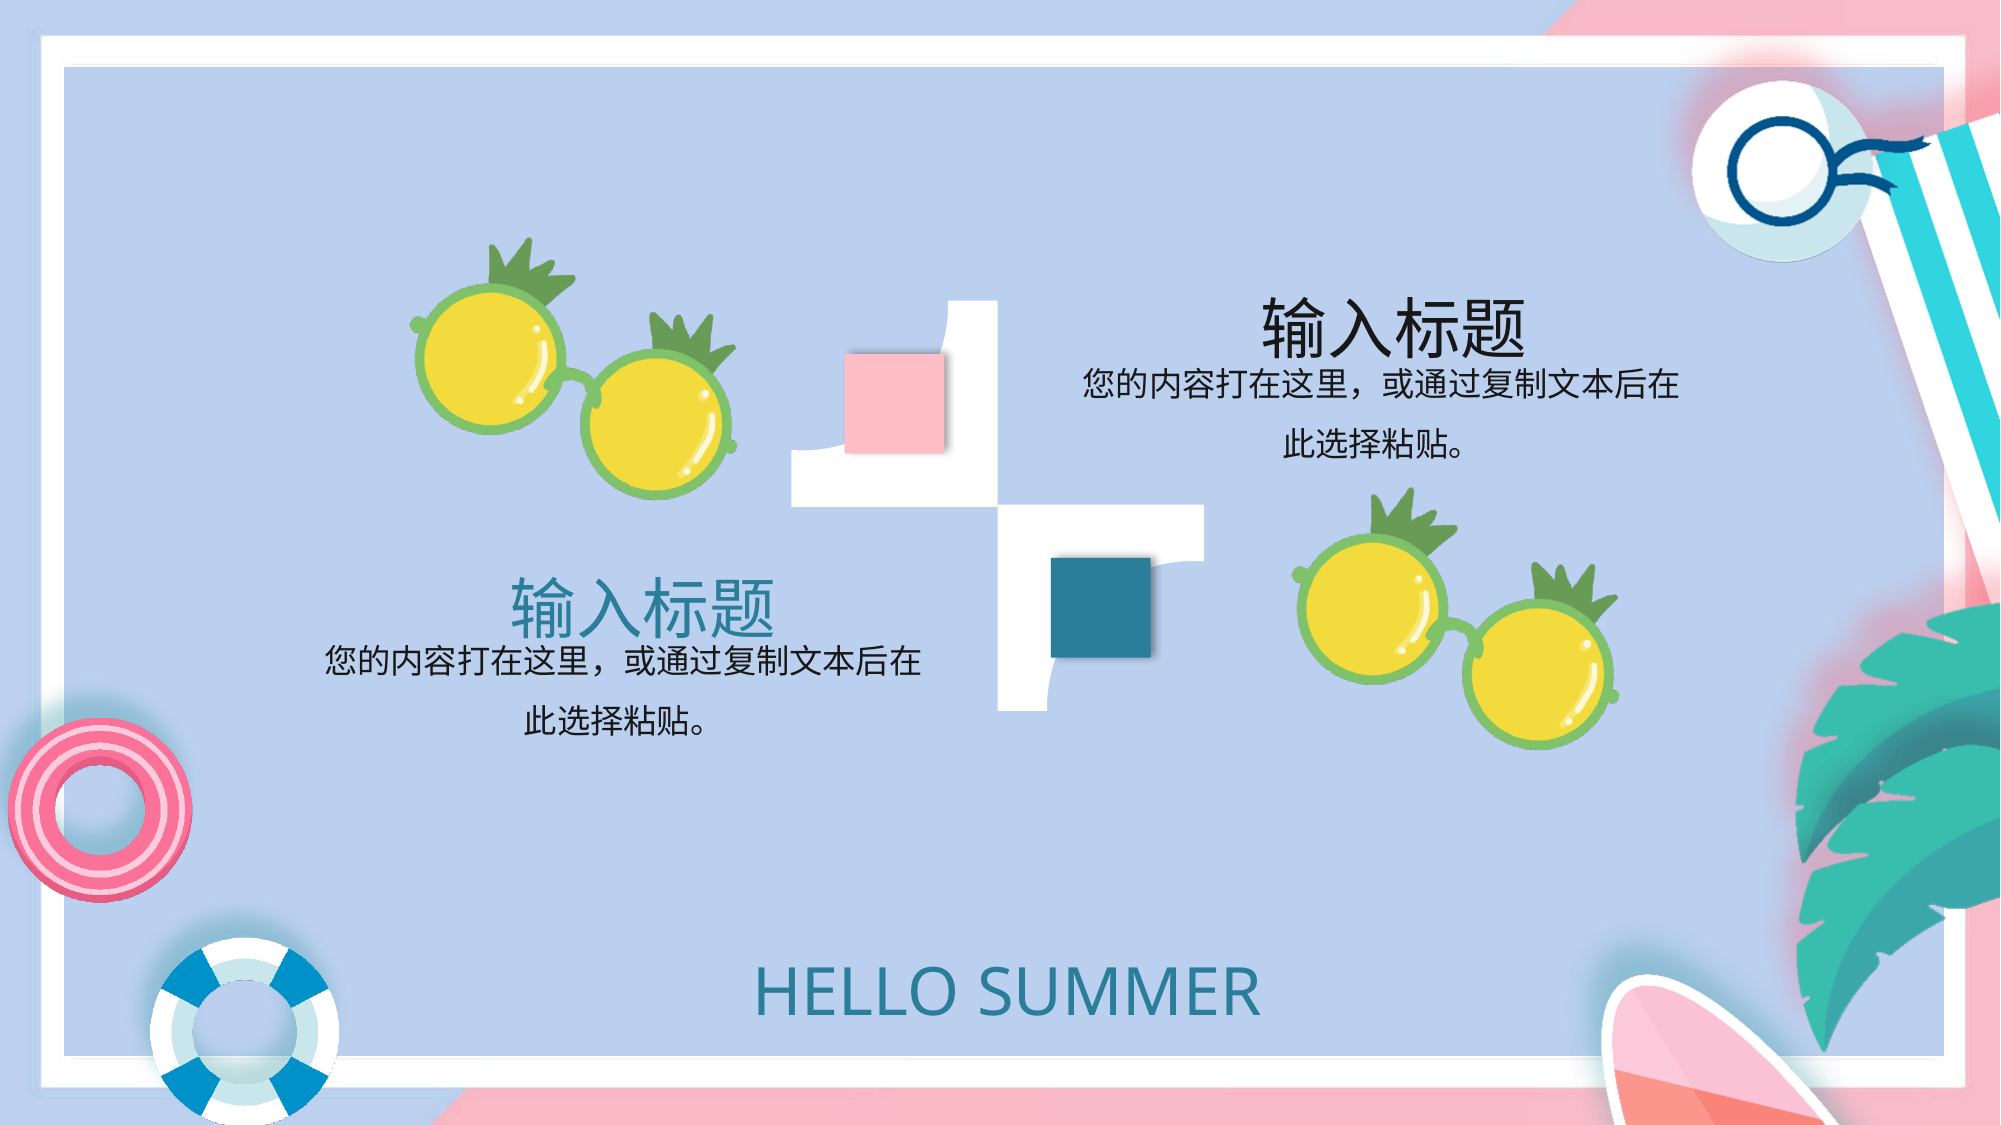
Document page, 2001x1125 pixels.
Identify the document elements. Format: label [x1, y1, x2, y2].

text_box [791, 300, 1204, 711]
text_box [1060, 239, 1704, 472]
picture [368, 229, 807, 498]
picture [1250, 28, 2001, 1125]
text_box [302, 519, 945, 750]
picture [0, 660, 388, 1125]
text_box [0, 0, 2000, 660]
text_box [388, 472, 1551, 1125]
